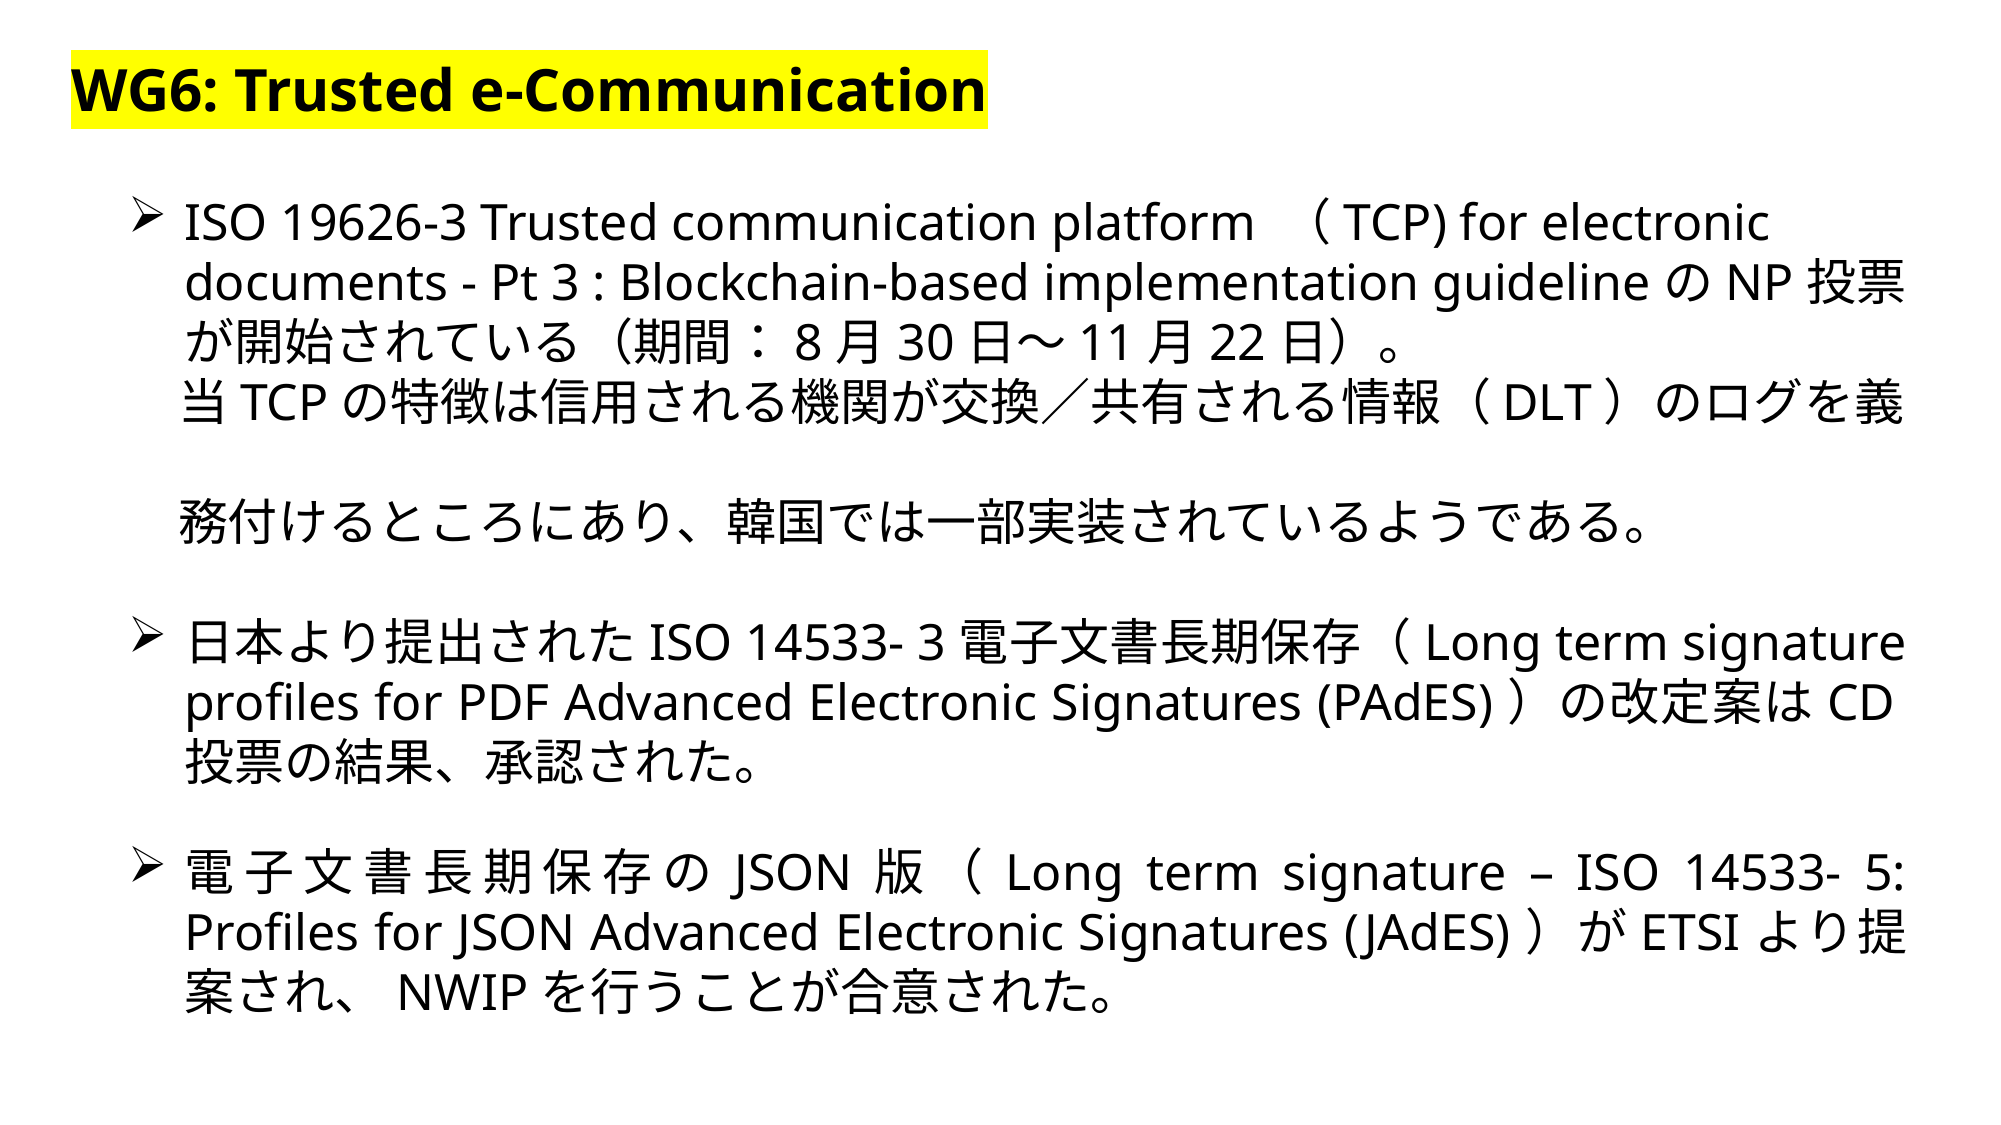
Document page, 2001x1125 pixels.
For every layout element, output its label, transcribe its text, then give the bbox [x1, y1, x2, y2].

text_box WG6: Trusted e-Communication [56, 46, 1057, 131]
text_box ISO 19626-3 Trusted communication platform （TCP) for electronic documents - Pt 3 : Blockchain-based implementation guidelineのNP投票が開始されている（期間：8月30日～11月22日）。 当TCPの特徴は信用される機関が交換／共有される情報（DLT）のログを義 務付けるところにあり、韓国では一部実装されているようである。 日本より提出されたISO 14533- 3電子文書長期保存（Long term signature profiles for PDF Advanced Electronic Signatures (PAdES)）の改定案はCD投票の結果、承認された。 電子文書長期保存のJSON版（Long term signature – ISO 14533- 5: Profiles for JSON Advanced Electronic Signatures (JAdES)）がETSIより提案され、NWIPを行うことが合意された。 [113, 183, 1922, 1089]
